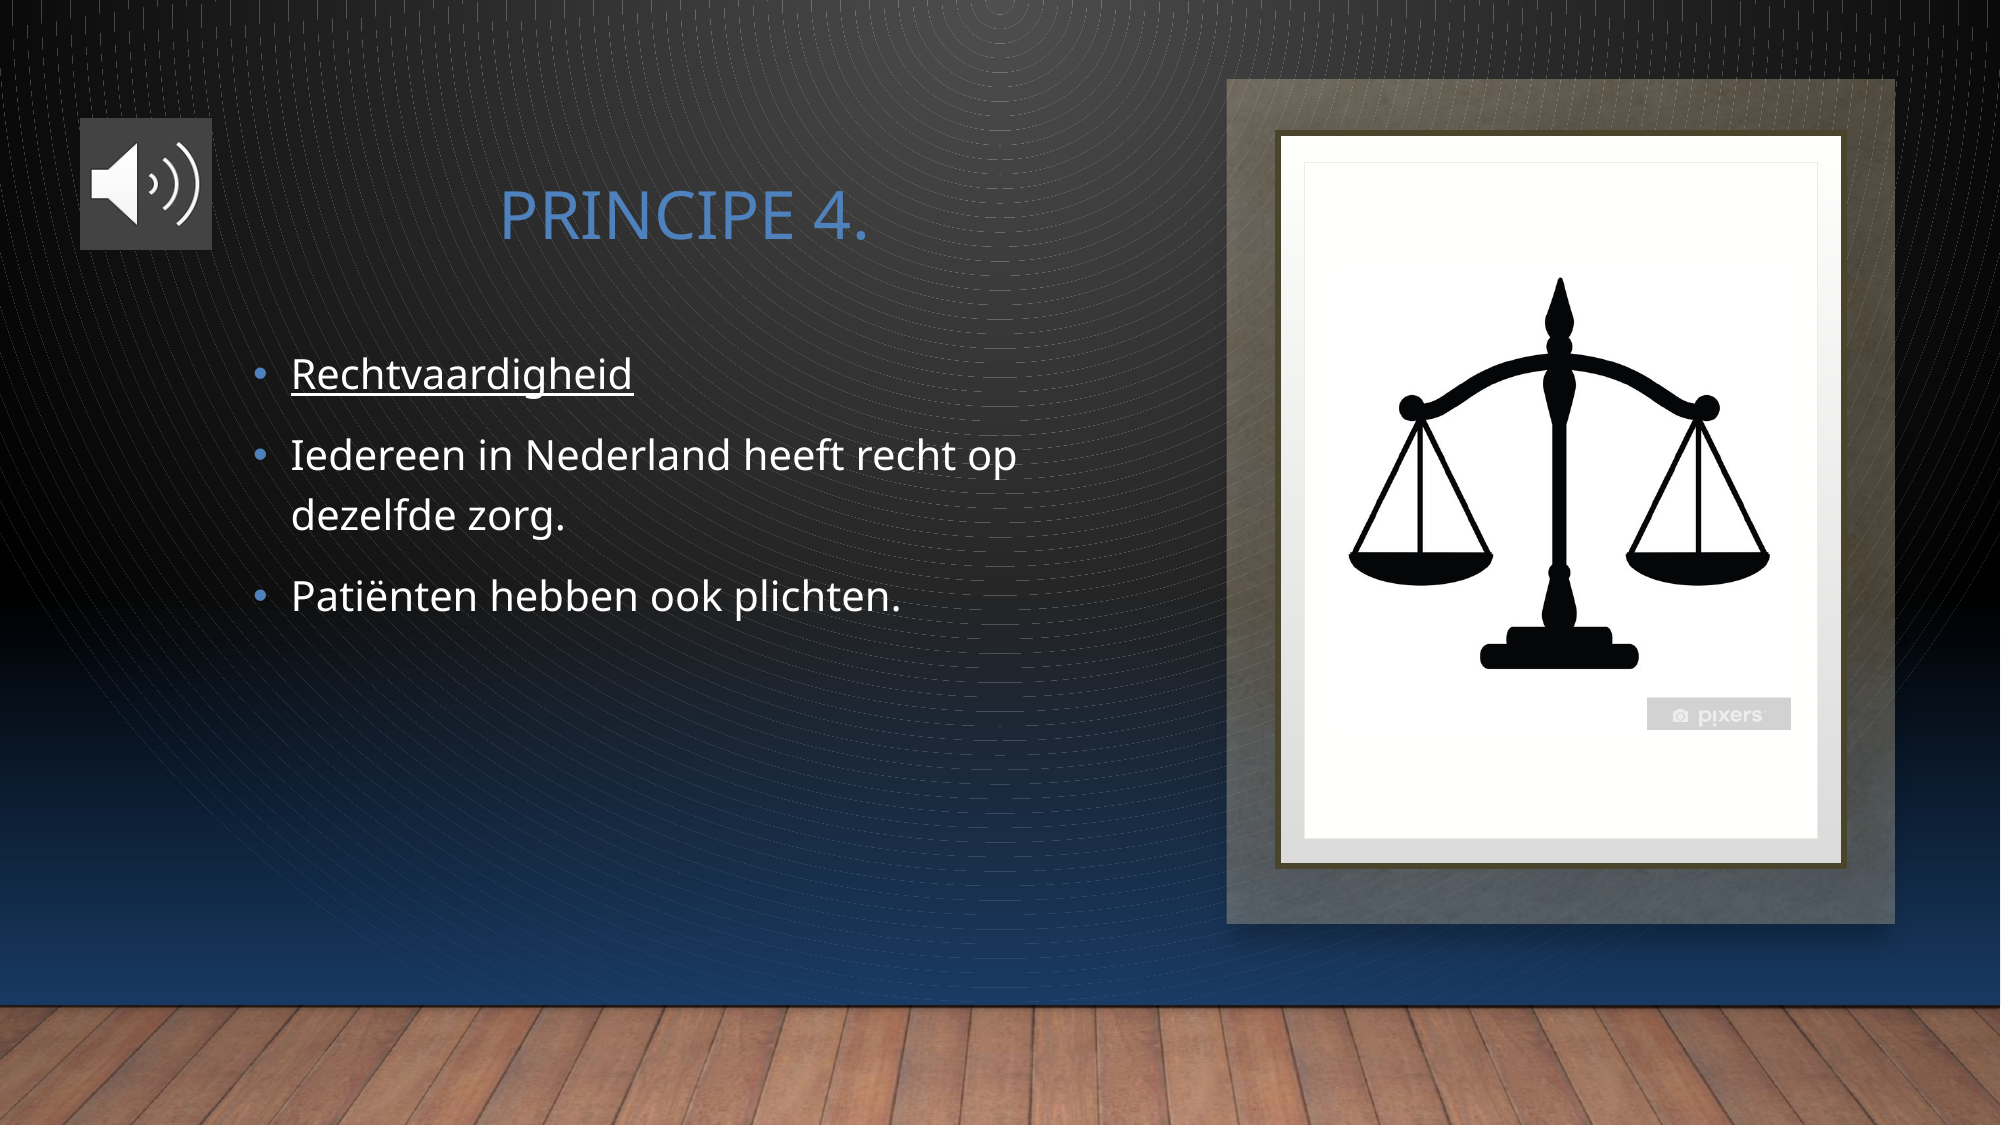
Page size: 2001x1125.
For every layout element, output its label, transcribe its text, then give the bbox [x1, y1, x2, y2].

picture [0, 1005, 2000, 1125]
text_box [1226, 78, 1896, 924]
picture [78, 117, 213, 252]
picture [1331, 270, 1791, 731]
list Rechtvaardigheid Iedereen in Nederland heeft recht op dezelfde zorg. Patiënten hebben ook plichten. [238, 330, 1149, 897]
title Principe 4. [238, 131, 1149, 305]
